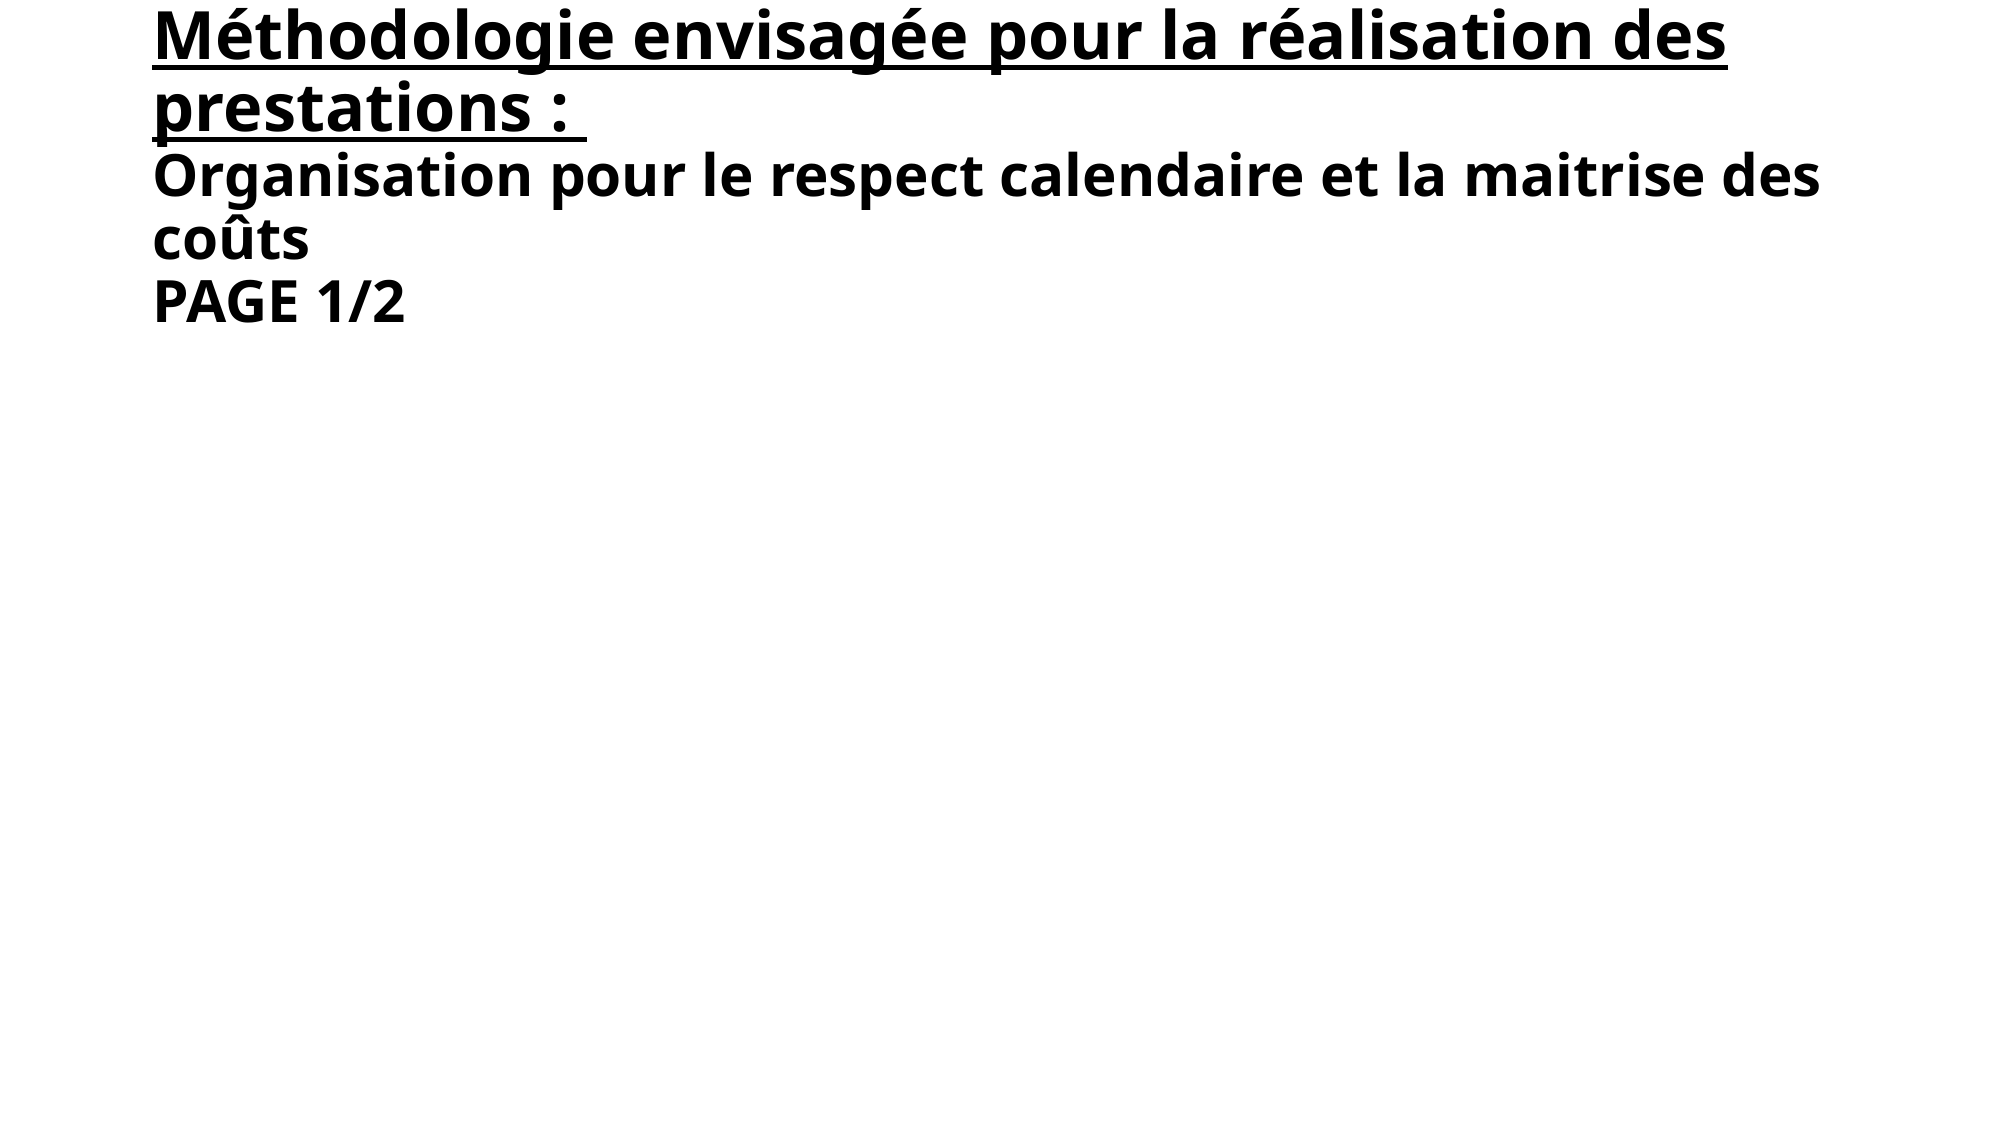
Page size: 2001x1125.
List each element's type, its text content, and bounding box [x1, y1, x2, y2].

title Méthodologie envisagée pour la réalisation des prestations : Organisation pour le respect calendaire et la maitrise des coûts PAGE 1/2 [137, 59, 1863, 278]
